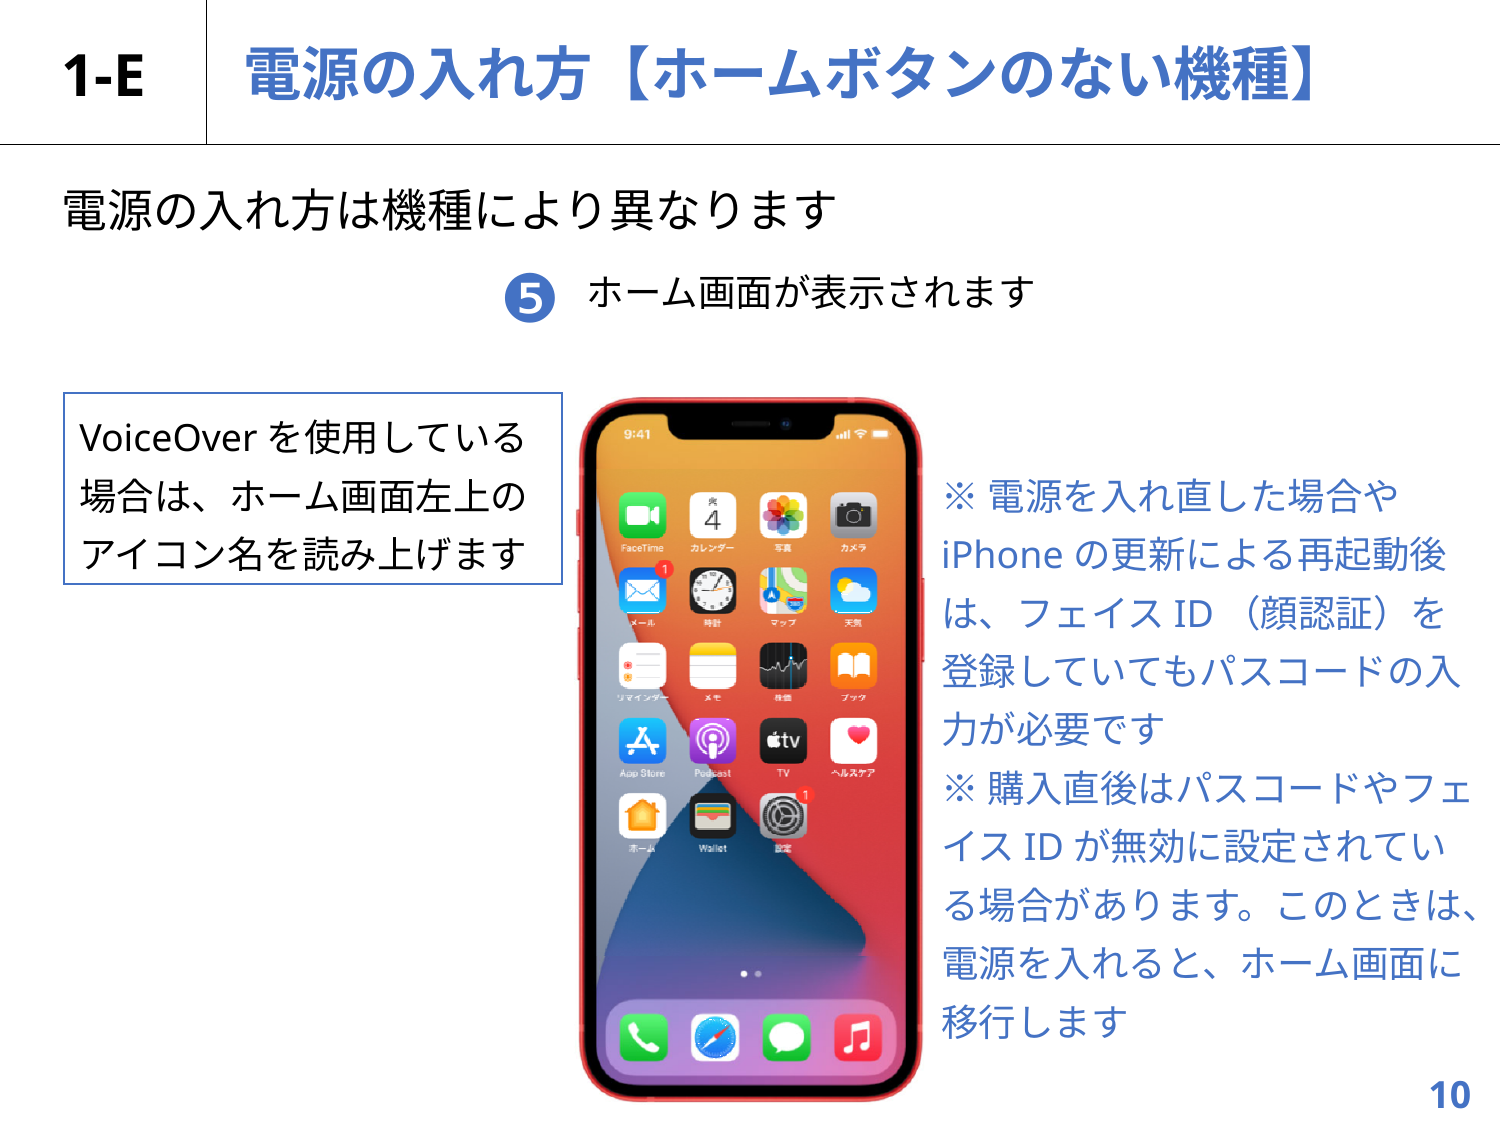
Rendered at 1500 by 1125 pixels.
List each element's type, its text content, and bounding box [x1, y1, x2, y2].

text_box ホーム画面が表示されます [571, 274, 1221, 322]
text_box VoiceOverを使用している場合は、ホーム画面左上の アイコン名を読み上げます [63, 392, 556, 585]
text_box 電源の入れ方は機種により異なります [46, 180, 1422, 274]
text_box ❺ [486, 274, 563, 343]
title 電源の入れ方【ホームボタンのない機種】 [228, 36, 1472, 116]
text_box 10 [1399, 1063, 1500, 1123]
text_box ※電源を入れ直した場合やiPhoneの更新による再起動後は、フェイスID（顔認証）を登録していてもパスコードの入力が必要です ※購入直後はパスコードやフェイスIDが無効に設定されている場合があります。このときは、電源を入れると、ホーム画面に移行します [947, 451, 1499, 1052]
text_box 1-E [0, 0, 207, 147]
picture [556, 385, 947, 1124]
